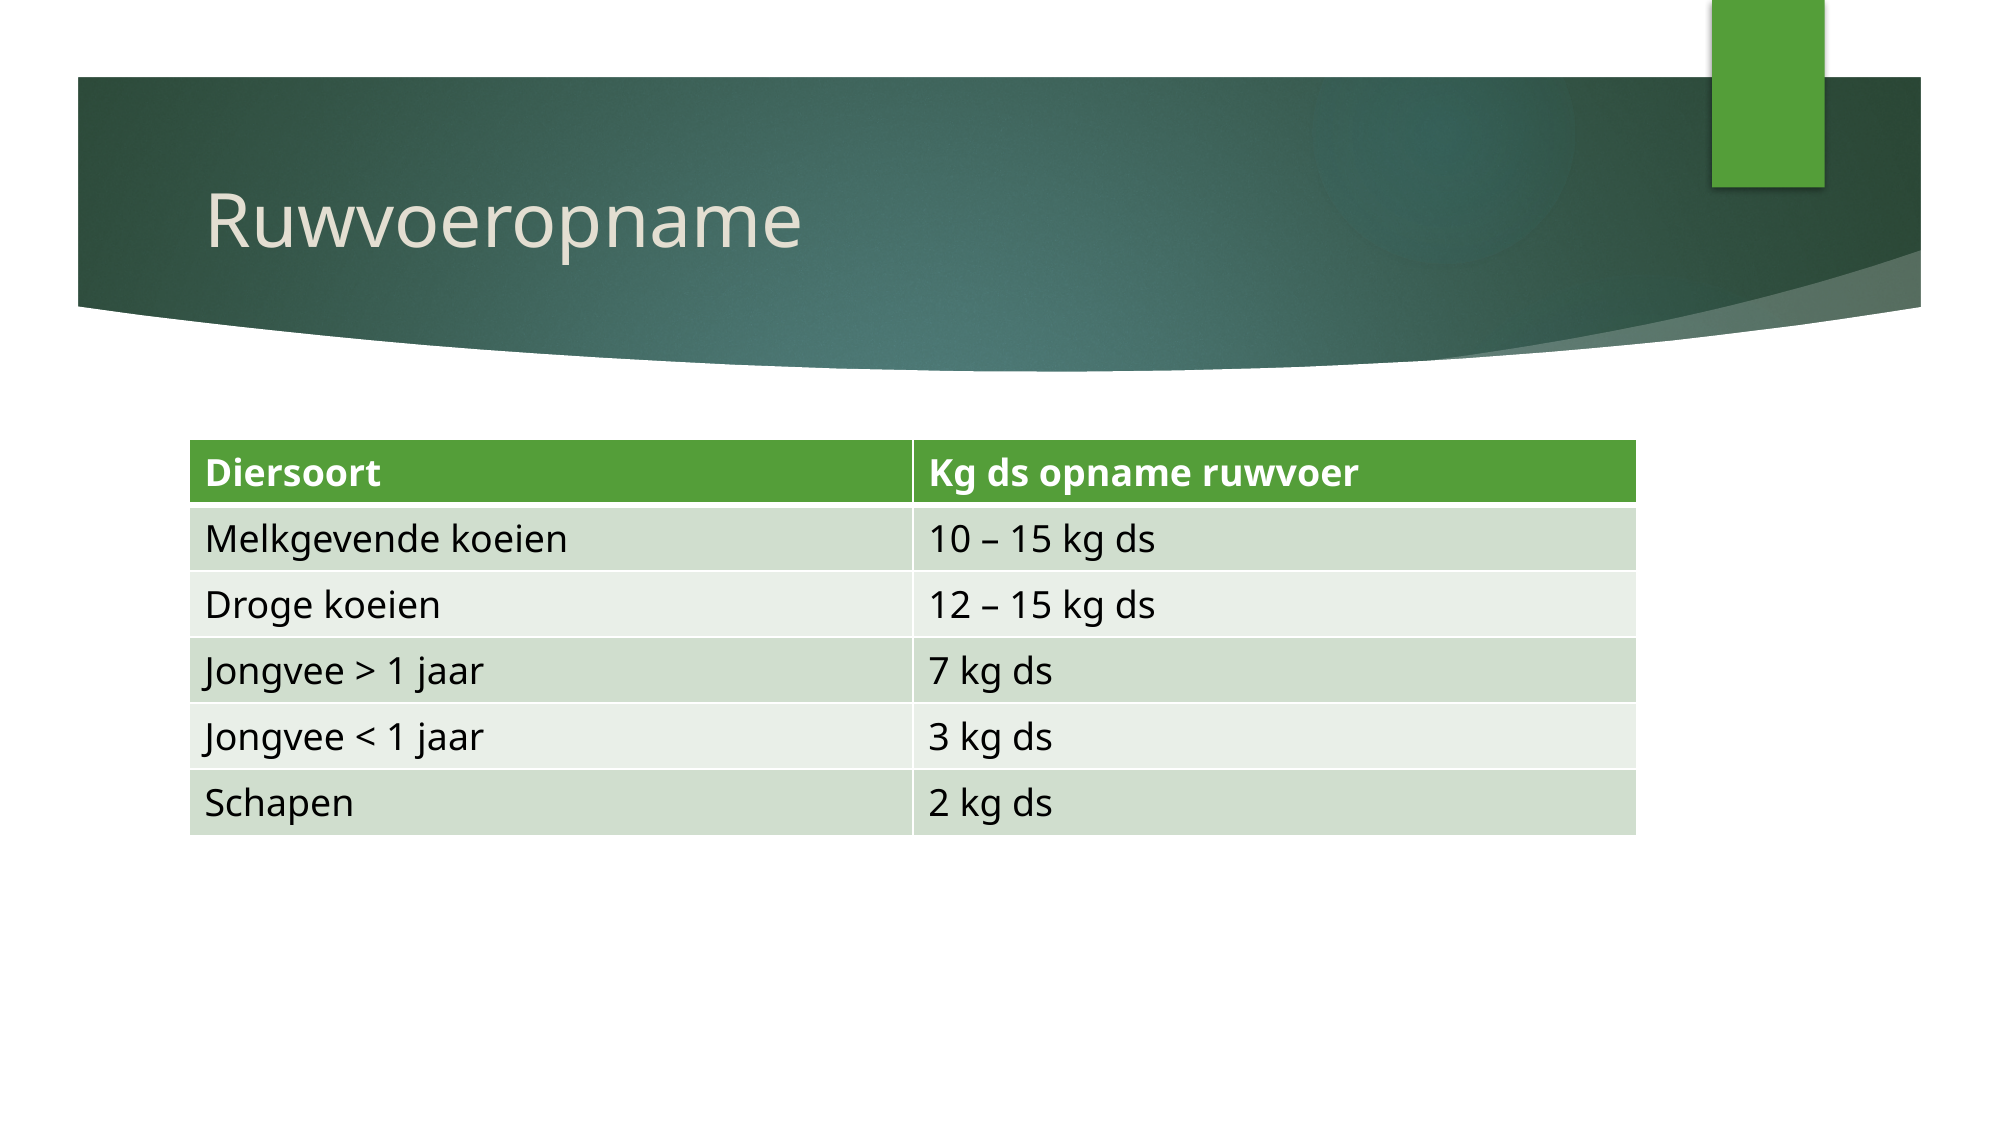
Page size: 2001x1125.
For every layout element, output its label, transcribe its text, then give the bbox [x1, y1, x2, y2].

table_cell Droge koeien [190, 572, 912, 636]
table_cell Schapen [190, 770, 912, 835]
table_cell 7 kg ds [914, 638, 1636, 702]
table_header Diersoort [190, 440, 912, 502]
table_cell 12 – 15 kg ds [914, 572, 1636, 636]
title Ruwvoeropname [189, 159, 1627, 276]
table_cell Jongvee < 1 jaar [190, 704, 912, 768]
table_cell 10 – 15 kg ds [914, 508, 1636, 570]
table_cell 2 kg ds [914, 770, 1636, 835]
table_cell Melkgevende koeien [190, 508, 912, 570]
table_header Kg ds opname ruwvoer [914, 440, 1636, 502]
table_cell Jongvee > 1 jaar [190, 638, 912, 702]
table_cell 3 kg ds [914, 704, 1636, 768]
